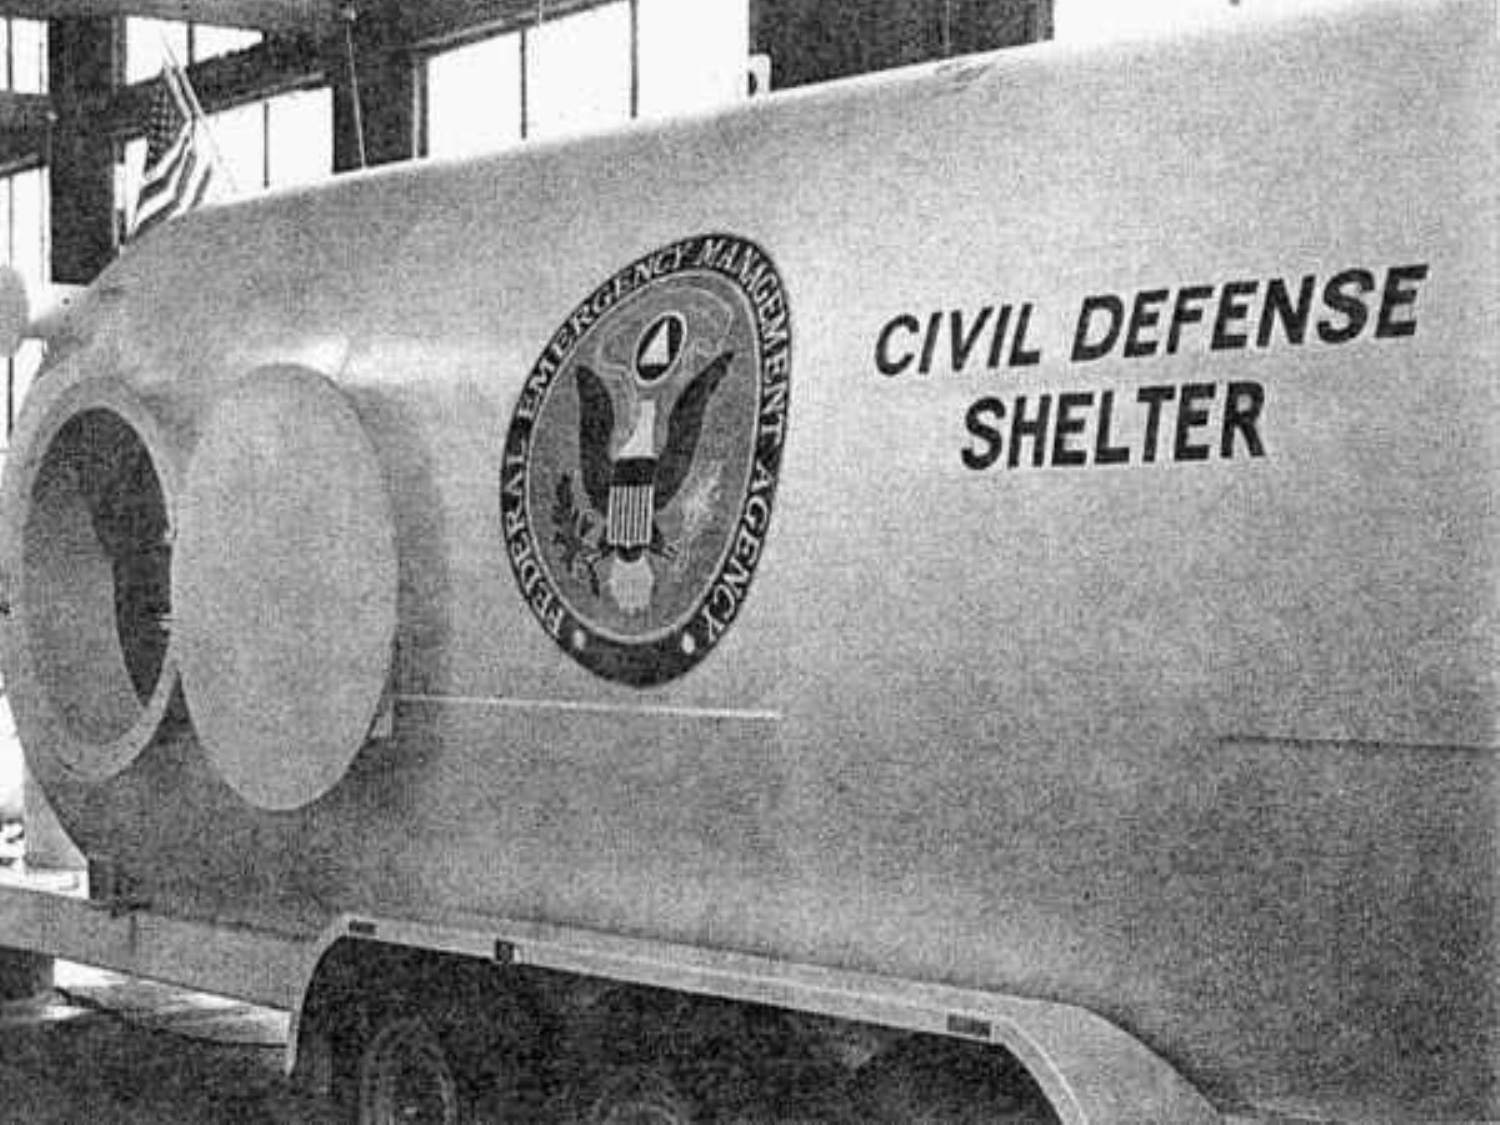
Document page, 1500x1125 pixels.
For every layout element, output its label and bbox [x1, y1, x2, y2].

list [0, 0, 1500, 1125]
